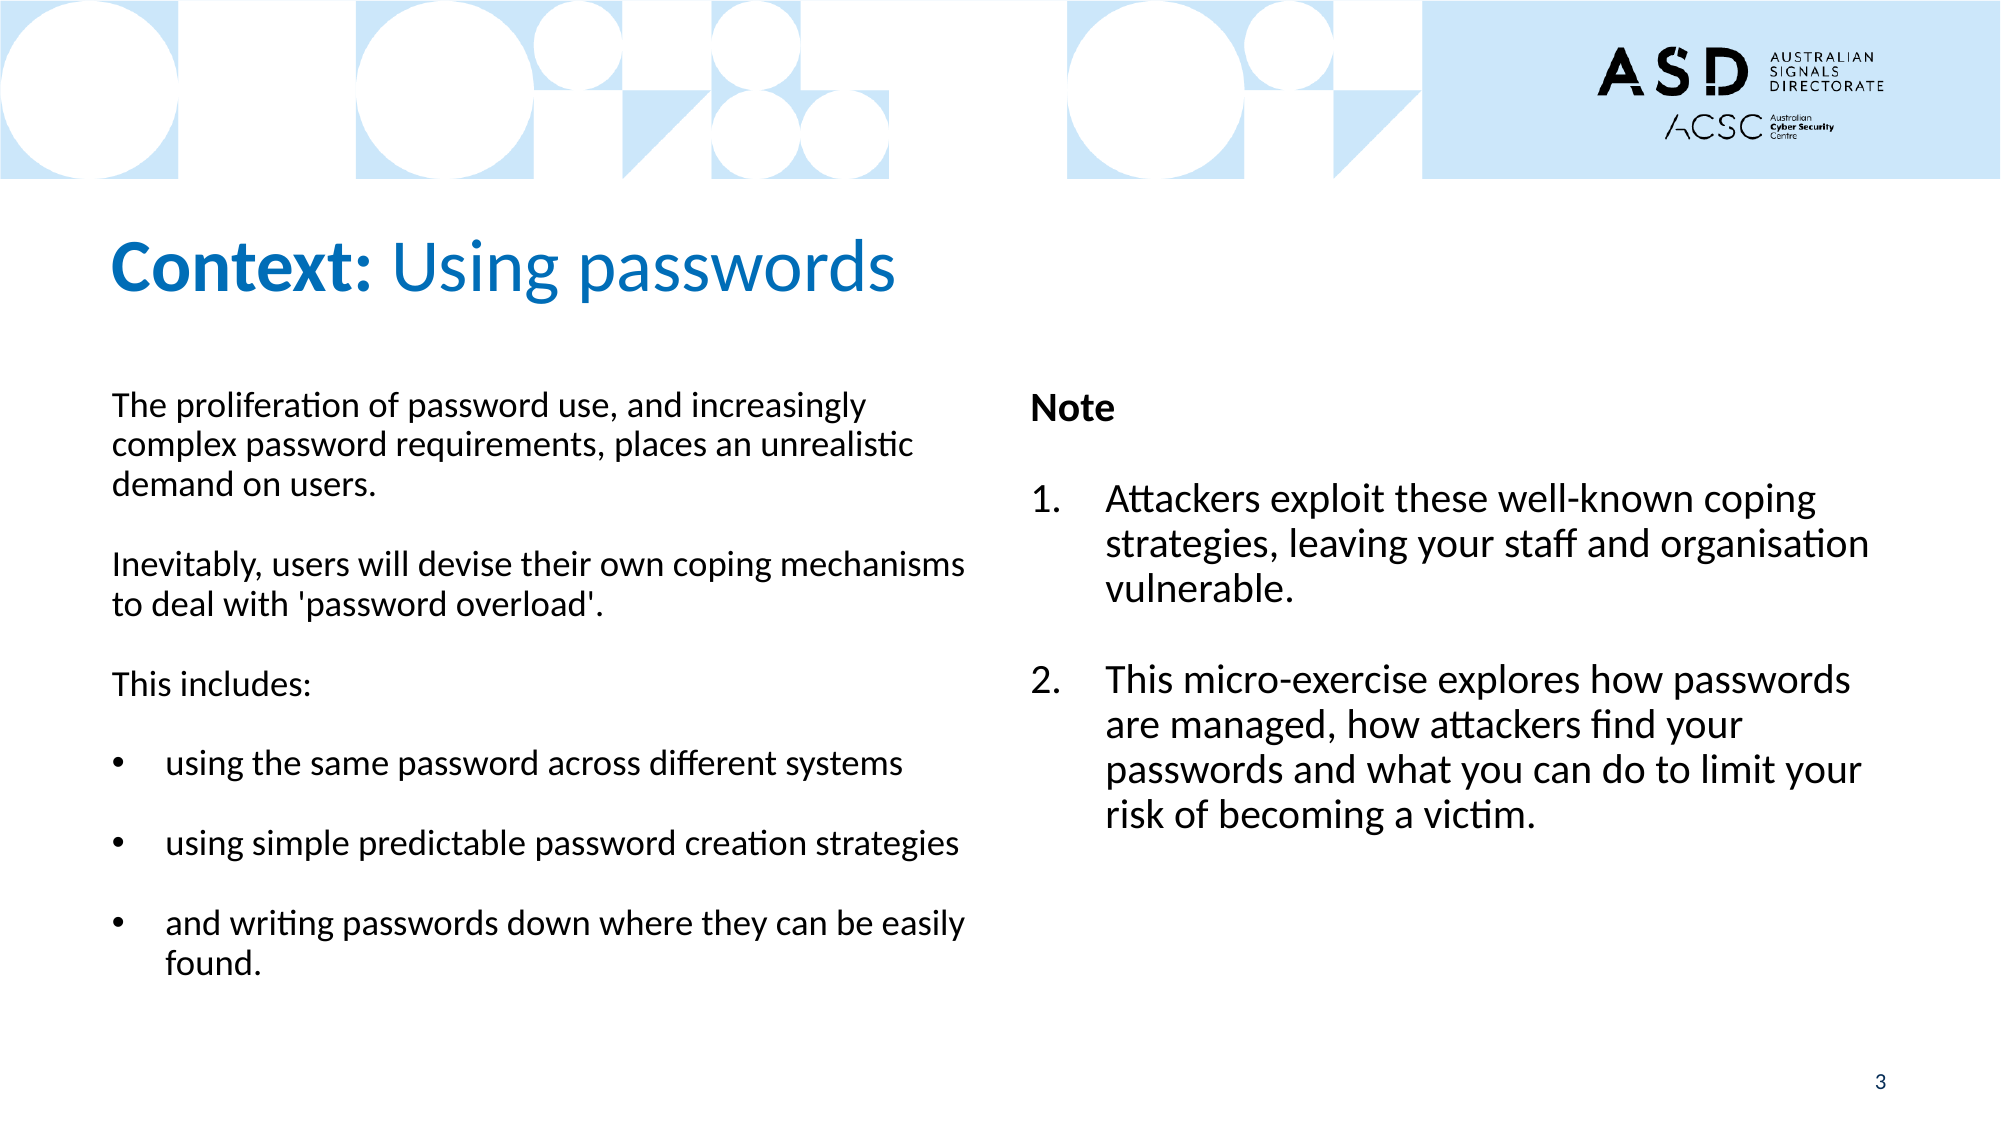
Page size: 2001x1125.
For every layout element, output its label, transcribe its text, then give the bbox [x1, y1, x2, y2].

picture [0, 0, 2001, 179]
title Context: Using passwords [96, 207, 1902, 328]
slide_number 3 [1799, 1050, 1902, 1111]
list The proliferation of password use, and increasingly complex password requirements, places an unrealistic demand on users. Inevitably, users will devise their own coping mechanisms to deal with 'password overload'. This includes: using the same password across different systems using simple predictable password creation strategies and writing passwords down where they can be easily found. [96, 378, 983, 1007]
list Note Attackers exploit these well-known coping strategies, leaving your staff and organisation vulnerable. This micro-exercise explores how passwords are managed, how attackers find your passwords and what you can do to limit your risk of becoming a victim. [1015, 378, 1902, 1007]
